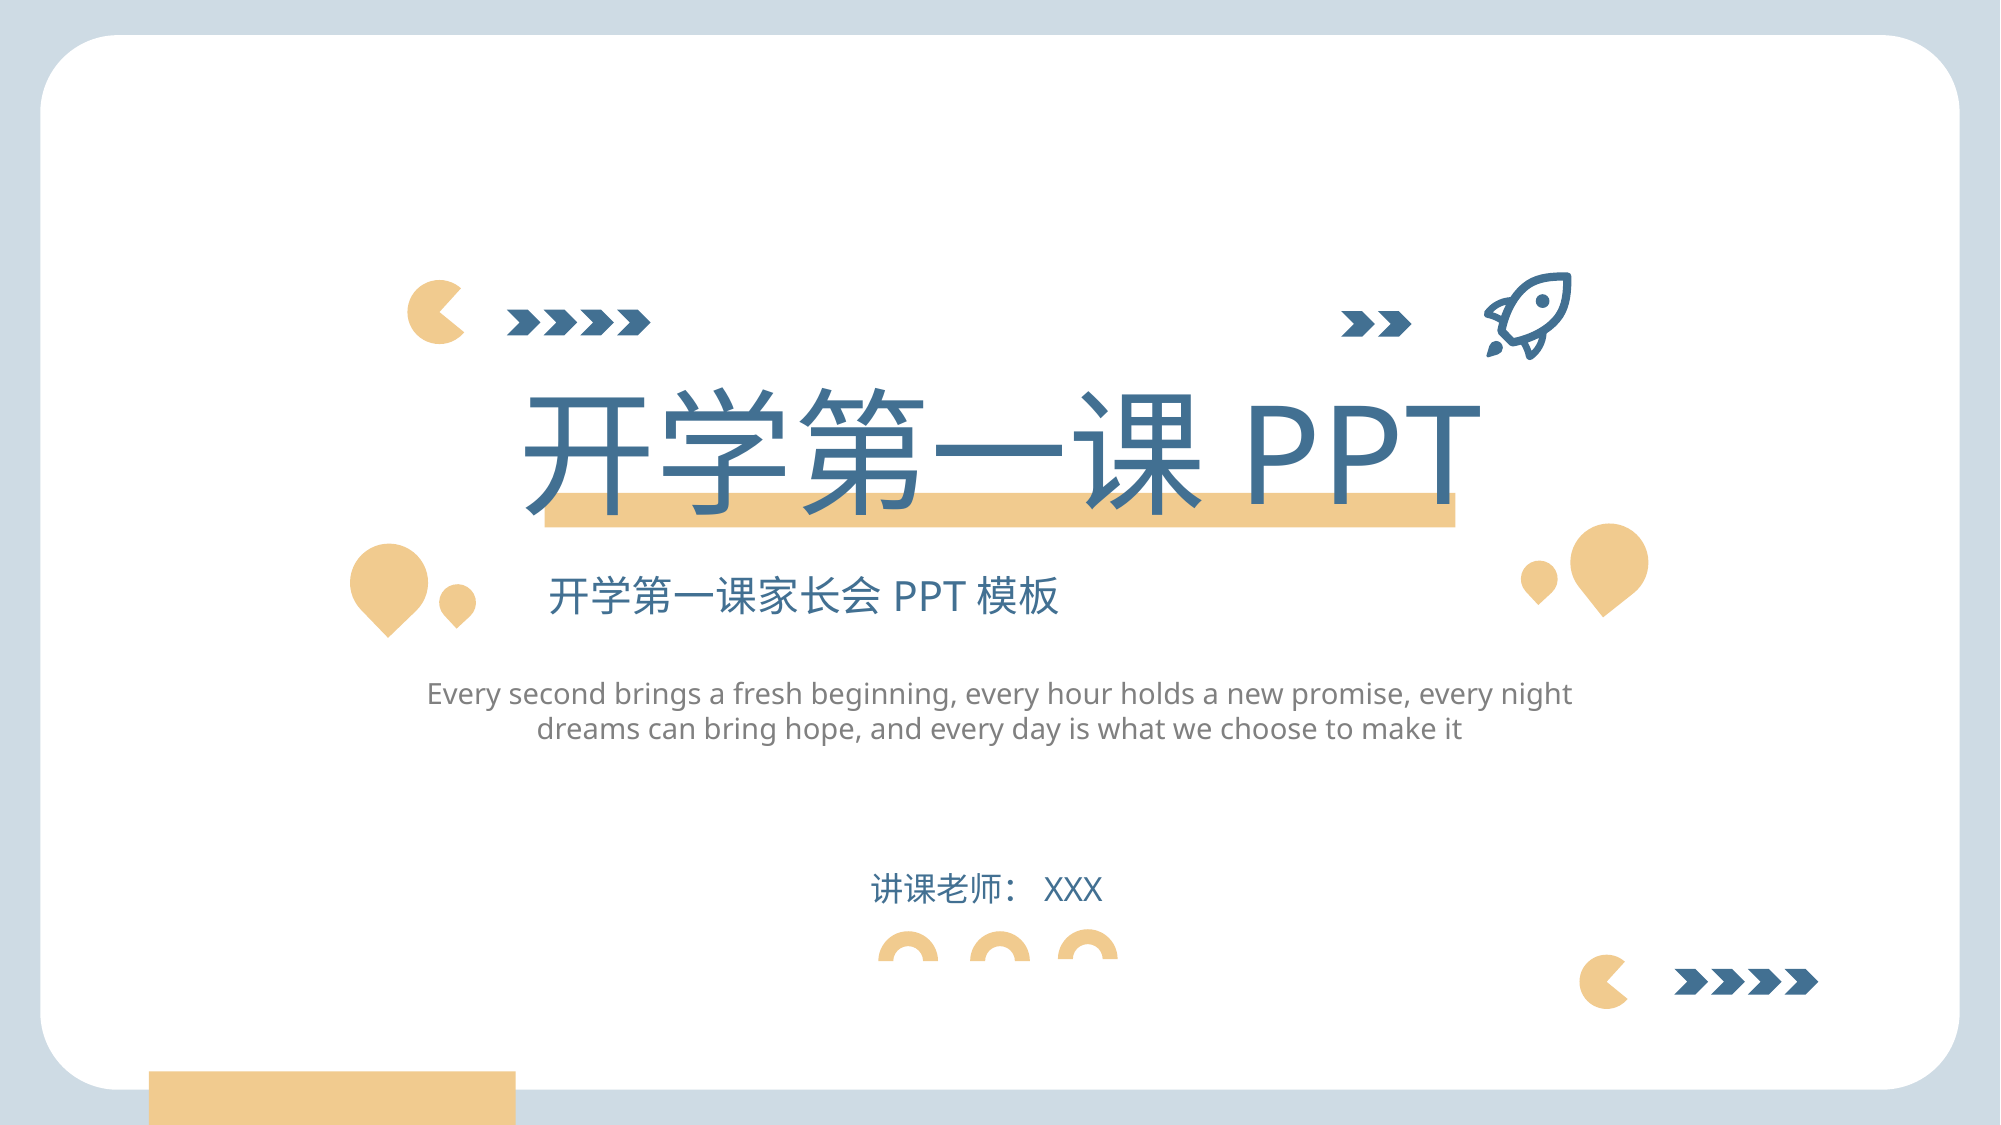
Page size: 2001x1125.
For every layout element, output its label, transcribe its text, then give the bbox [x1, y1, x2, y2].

text_box [349, 542, 430, 640]
text_box [1056, 928, 1119, 961]
text_box [1782, 967, 1820, 996]
text_box 开学第一课PPT [503, 360, 1497, 540]
text_box [148, 1070, 517, 1125]
text_box [614, 308, 653, 337]
text_box [504, 308, 542, 337]
text_box [39, 34, 1961, 1091]
text_box [1375, 310, 1414, 338]
text_box 开学第一课家长会PPT模板 [533, 562, 1467, 628]
text_box [438, 583, 477, 631]
text_box [1671, 967, 1710, 996]
text_box [406, 278, 466, 346]
text_box 讲课老师：XXX [855, 860, 1118, 916]
text_box [1578, 953, 1630, 1010]
text_box [541, 308, 579, 337]
text_box [1338, 310, 1377, 338]
text_box [1519, 559, 1559, 607]
text_box [1569, 522, 1650, 619]
text_box Every second brings a fresh beginning, every hour holds a new promise, every night dreams can bring hope, and every day is what we choose to make it [389, 668, 1611, 753]
text_box [1708, 967, 1747, 996]
text_box [1745, 967, 1784, 996]
text_box [969, 930, 1031, 963]
text_box [877, 930, 940, 963]
text_box [577, 308, 616, 337]
text_box [1484, 272, 1572, 361]
